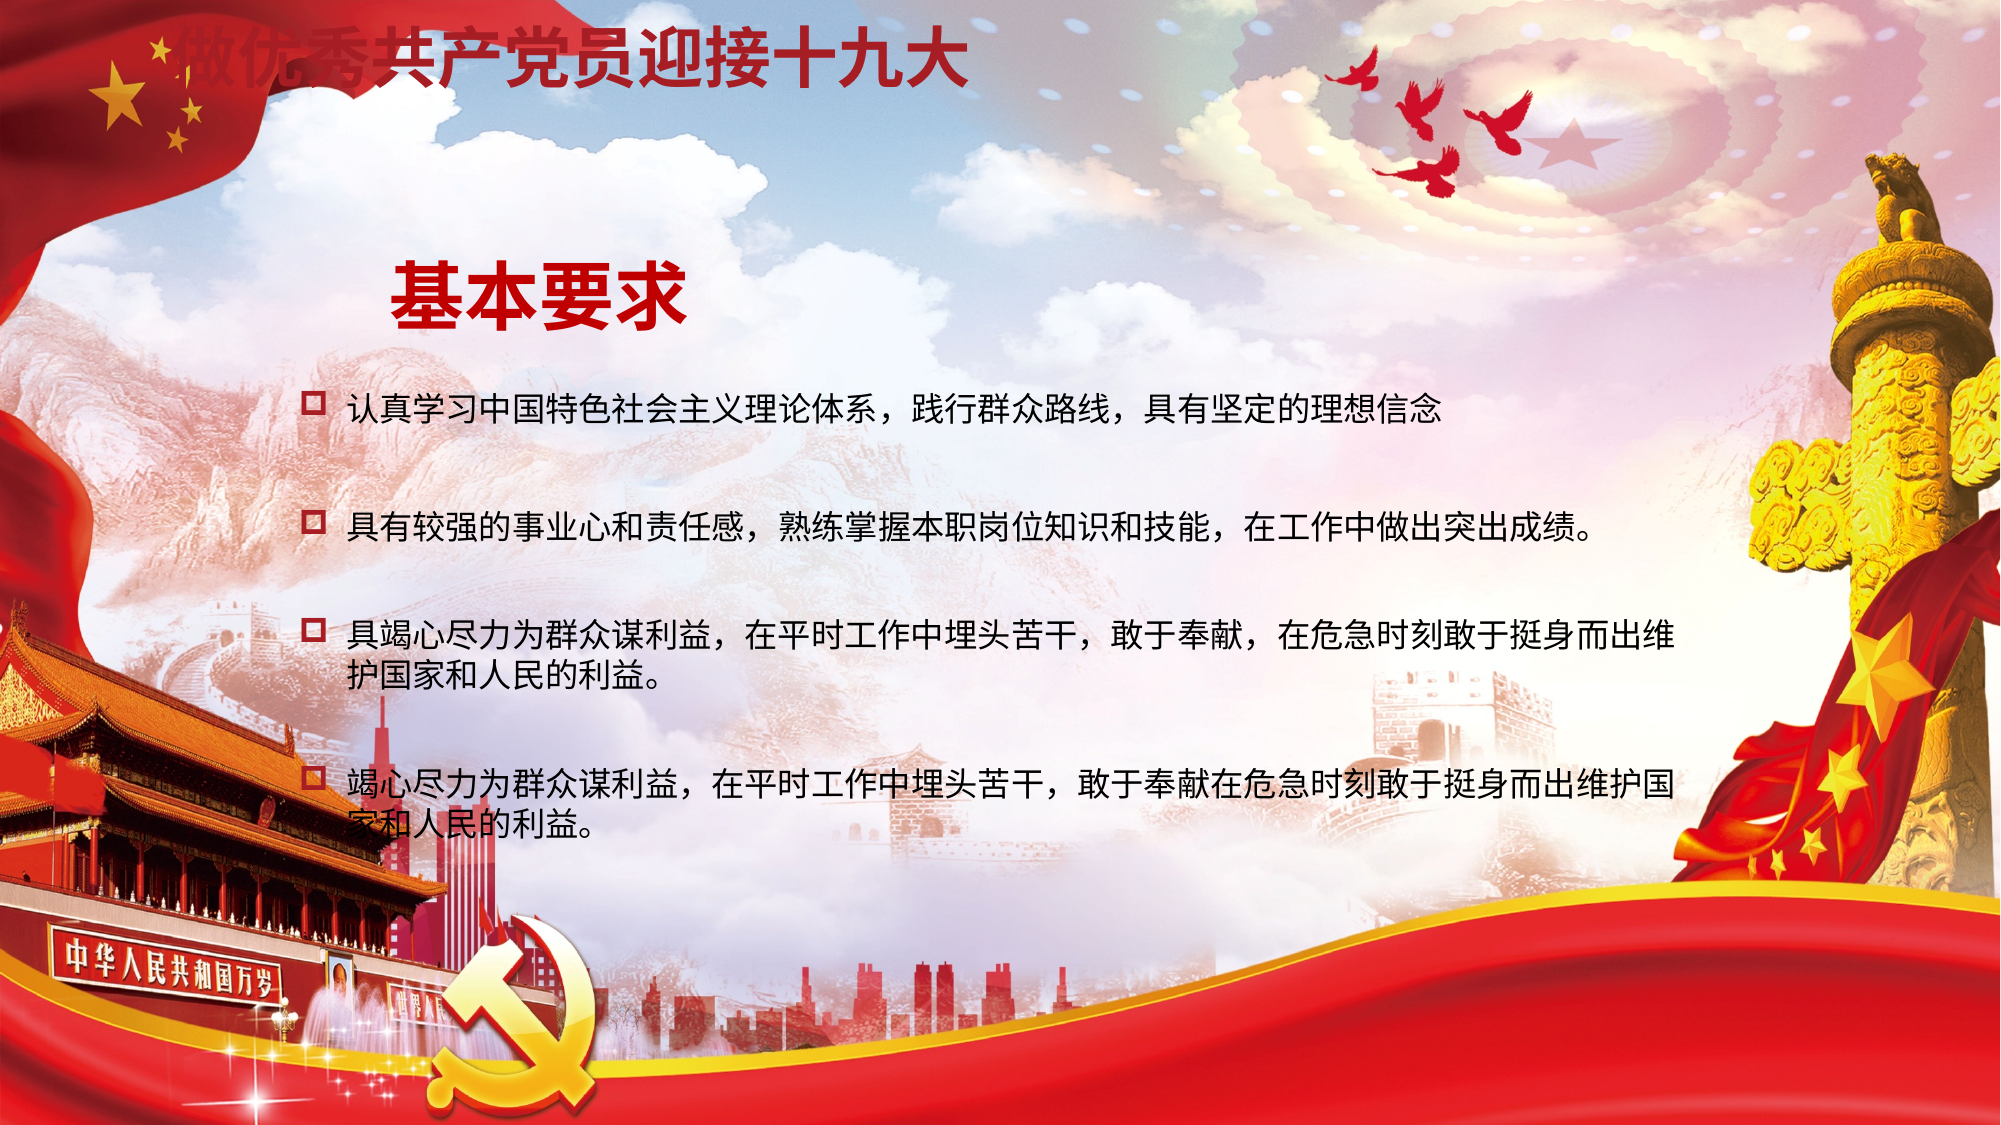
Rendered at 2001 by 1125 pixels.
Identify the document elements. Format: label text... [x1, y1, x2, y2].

text_box 具有较强的事业心和责任感，熟练掌握本职岗位知识和技能，在工作中做出突出成绩。 [284, 499, 1711, 554]
text_box 基本要求 [284, 223, 795, 347]
text_box 竭心尽力为群众谋利益，在平时工作中埋头苦干，敢于奉献在危急时刻敢于挺身而出维护国家和人民的利益。 [284, 755, 1711, 851]
text_box 具竭心尽力为群众谋利益，在平时工作中埋头苦干，敢于奉献，在危急时刻敢于挺身而出维护国家和人民的利益。 [284, 607, 1711, 702]
text_box 认真学习中国特色社会主义理论体系，践行群众路线，具有坚定的理想信念 [284, 380, 1711, 436]
picture [0, 0, 2001, 1125]
title 做优秀共产党员迎接十九大 [155, 10, 1132, 113]
